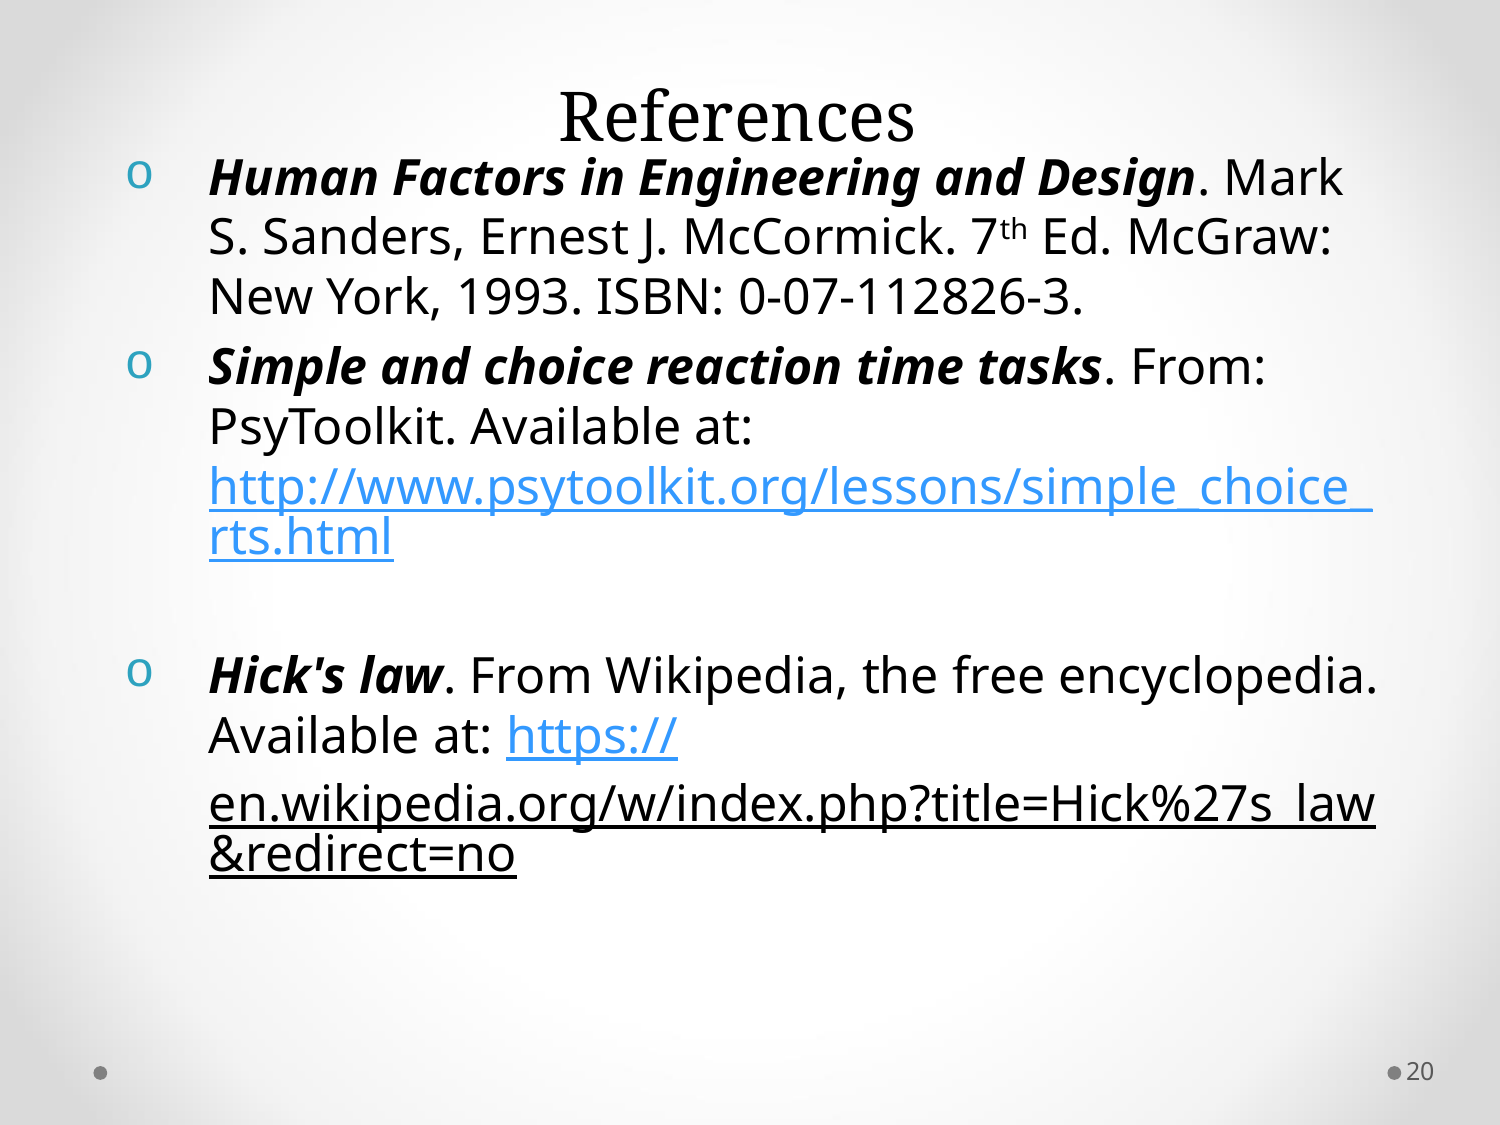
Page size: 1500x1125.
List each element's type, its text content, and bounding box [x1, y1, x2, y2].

title References [62, 62, 1413, 163]
list Human Factors in Engineering and Design. Mark S. Sanders, Ernest J. McCormick. 7th Ed. McGraw: New York, 1993. ISBN: 0-07-112826-3. Simple and choice reaction time tasks. From: PsyToolkit. Available at: http://www.psytoolkit.org/lessons/simple_choice_rts.html Hick's law. From Wikipedia, the free encyclopedia. Available at: https://en.wikipedia.org/w/index.php?title=Hick%27s_law&redirect=no [50, 137, 1400, 1113]
picture [0, 0, 1500, 1125]
slide_number 20 [1401, 1042, 1494, 1103]
